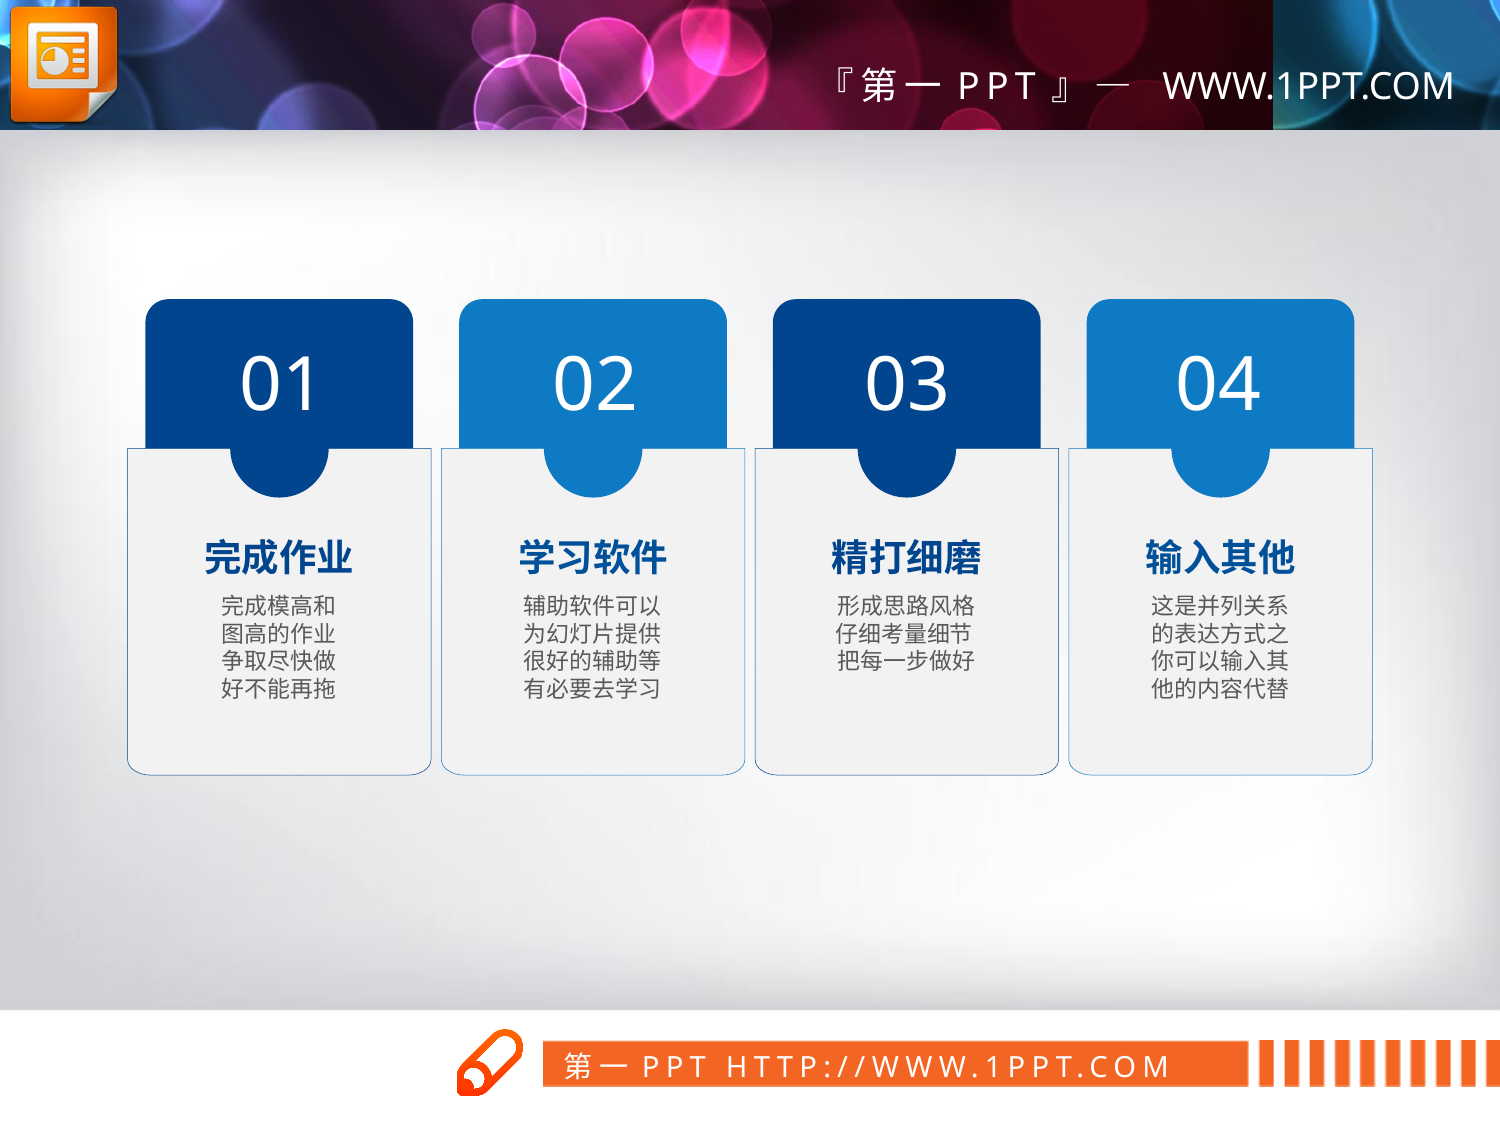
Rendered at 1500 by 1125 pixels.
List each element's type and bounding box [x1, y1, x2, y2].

text_box [754, 298, 1059, 776]
picture [543, 1040, 1500, 1087]
text_box [127, 298, 432, 776]
text_box [441, 298, 746, 776]
text_box [1068, 298, 1373, 776]
picture [0, 0, 1500, 1012]
